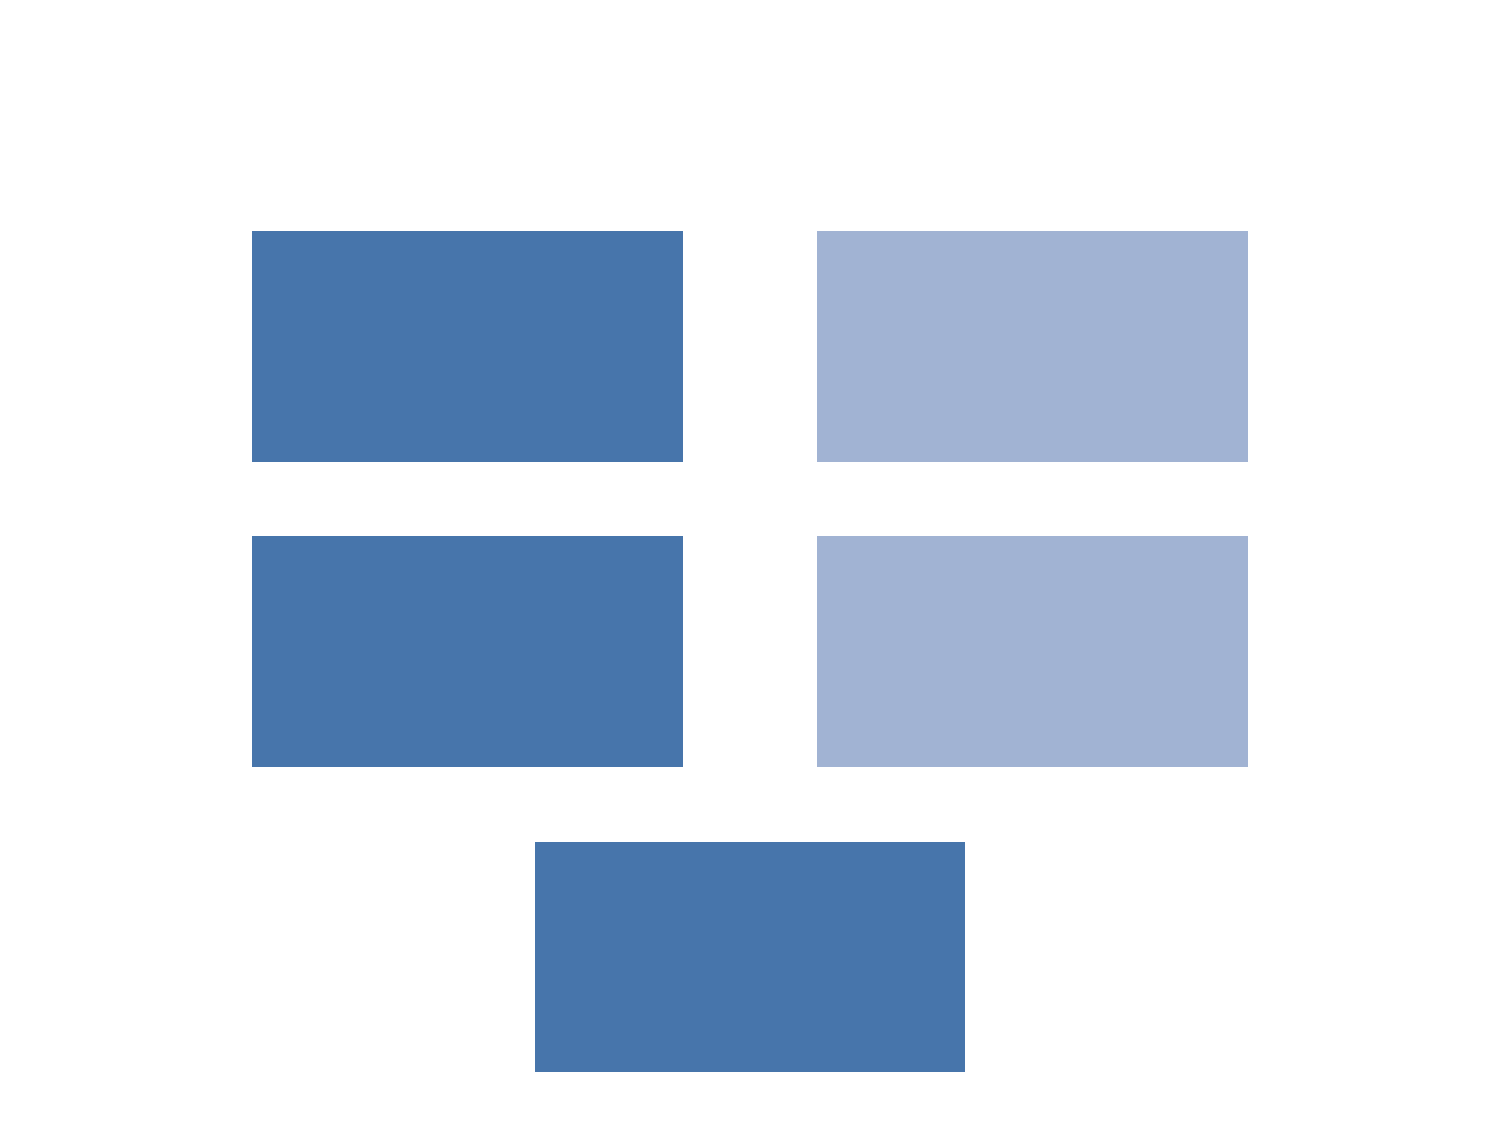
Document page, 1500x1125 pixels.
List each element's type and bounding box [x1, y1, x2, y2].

text_box [249, 228, 1251, 897]
